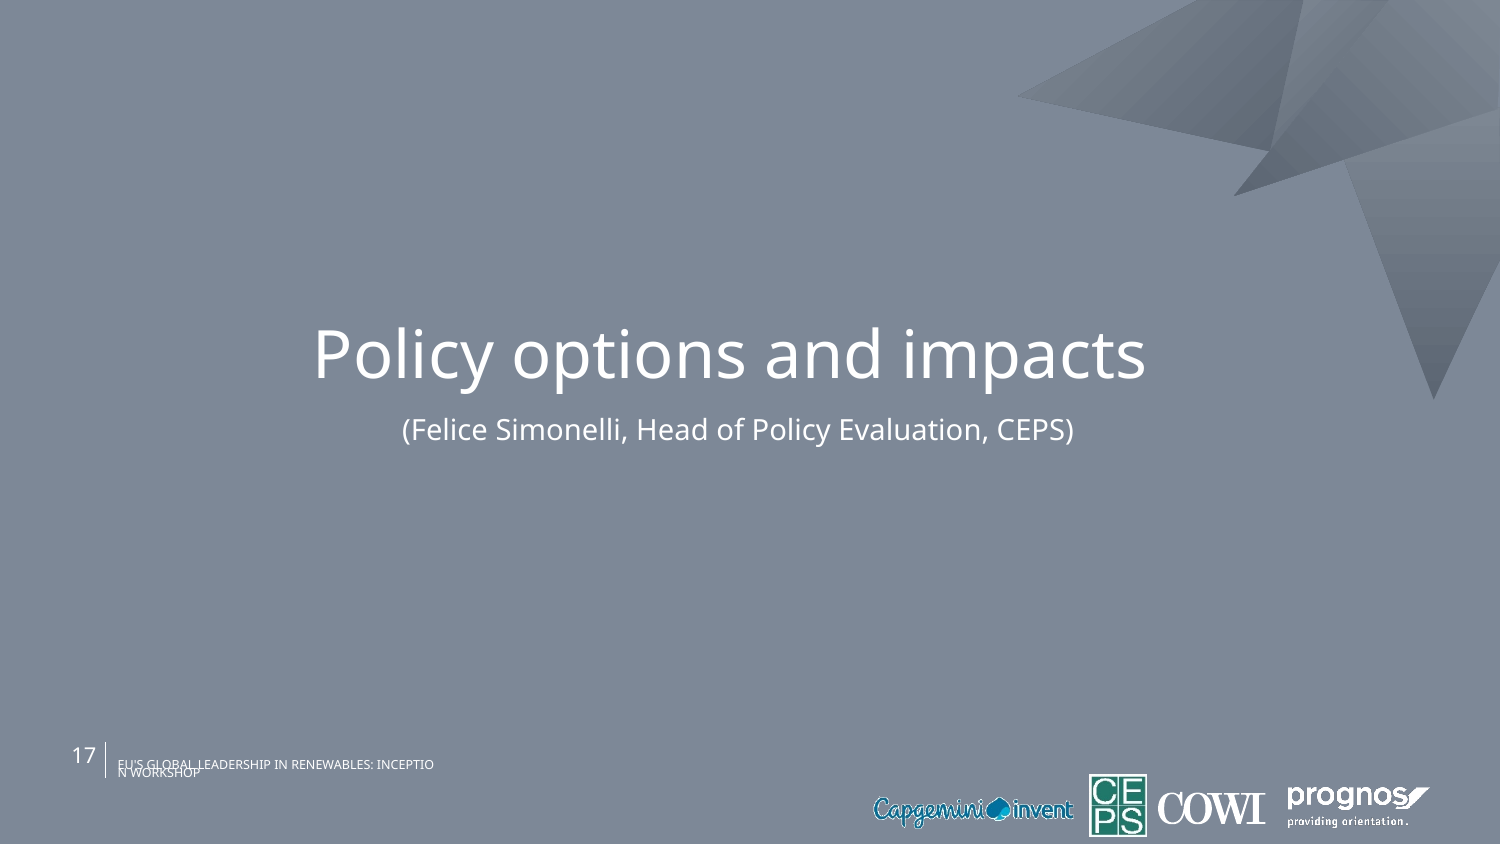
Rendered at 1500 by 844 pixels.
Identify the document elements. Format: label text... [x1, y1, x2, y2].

title Policy options and impacts (Felice Simonelli, Head of Policy Evaluation, CEPS) [117, 298, 1345, 491]
footer EU's global leadership in renewables: Inception workshop [117, 762, 439, 774]
slide_number 17 [29, 733, 97, 796]
picture [1254, 753, 1463, 844]
picture [1089, 774, 1147, 837]
picture [871, 793, 1076, 831]
